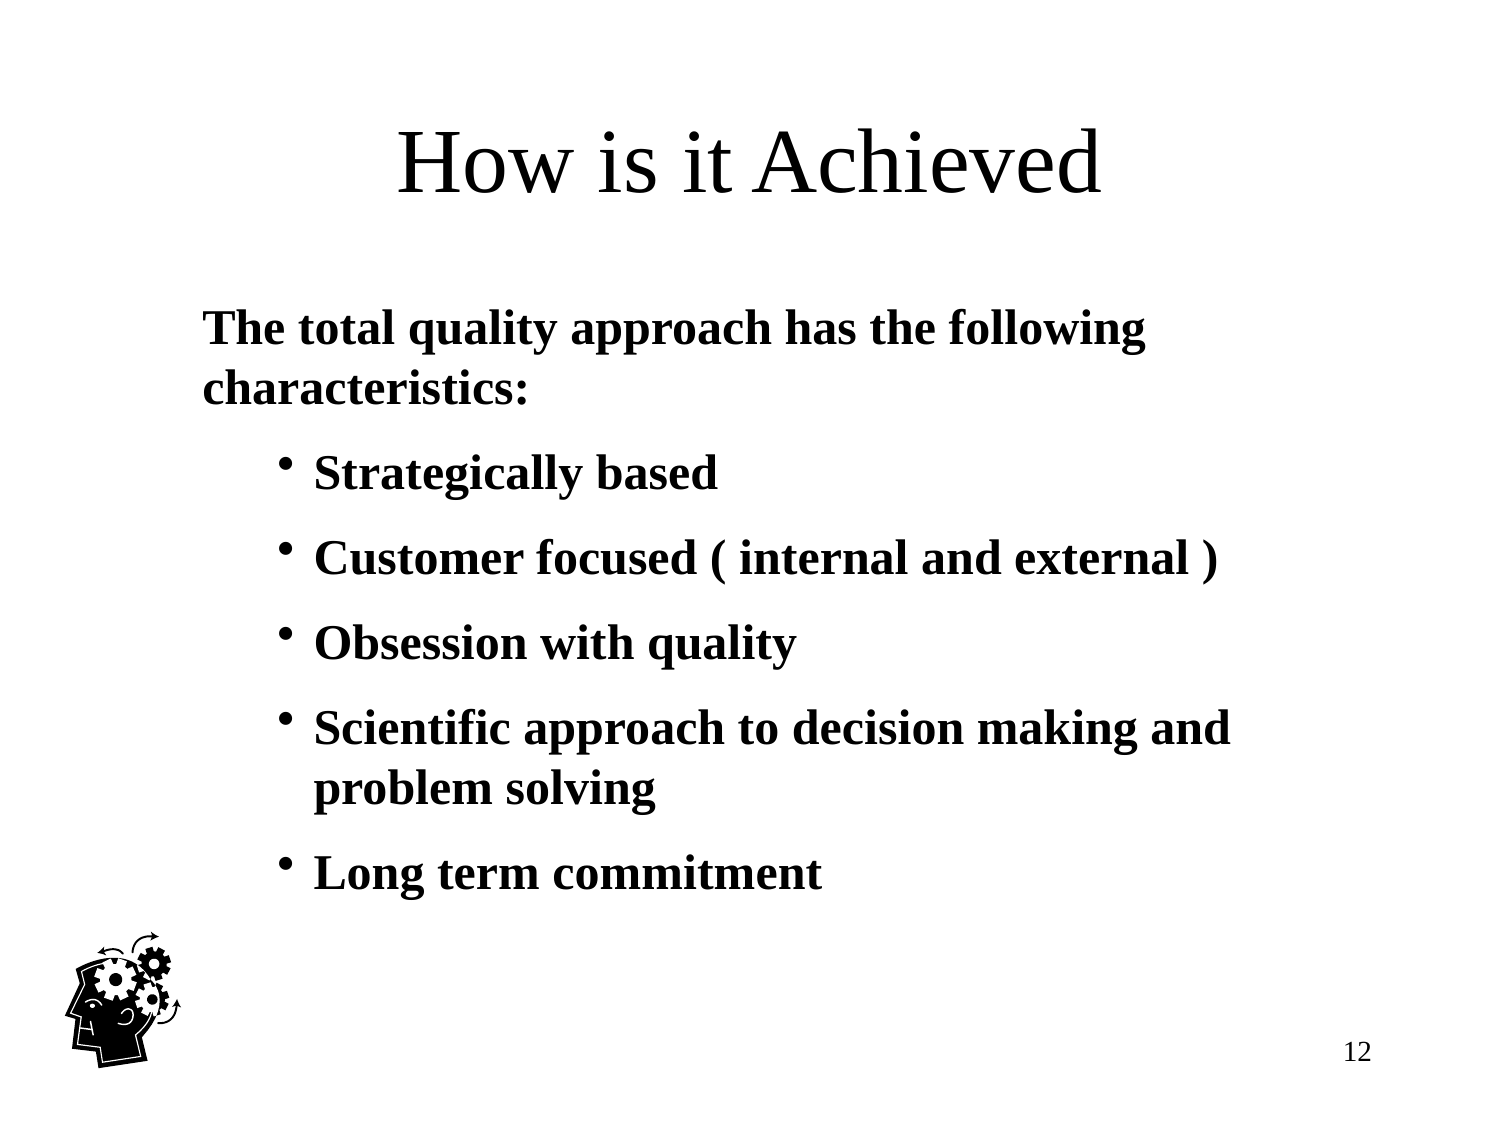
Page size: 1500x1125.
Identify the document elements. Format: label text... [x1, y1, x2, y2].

title How is it Achieved [112, 62, 1388, 250]
picture [64, 931, 182, 1069]
slide_number 12 [1074, 1025, 1388, 1100]
text_box The total quality approach has the following characteristics: Strategically based Customer focused ( internal and external ) Obsession with quality Scientific approach to decision making and problem solving Long term commitment [187, 287, 1425, 908]
